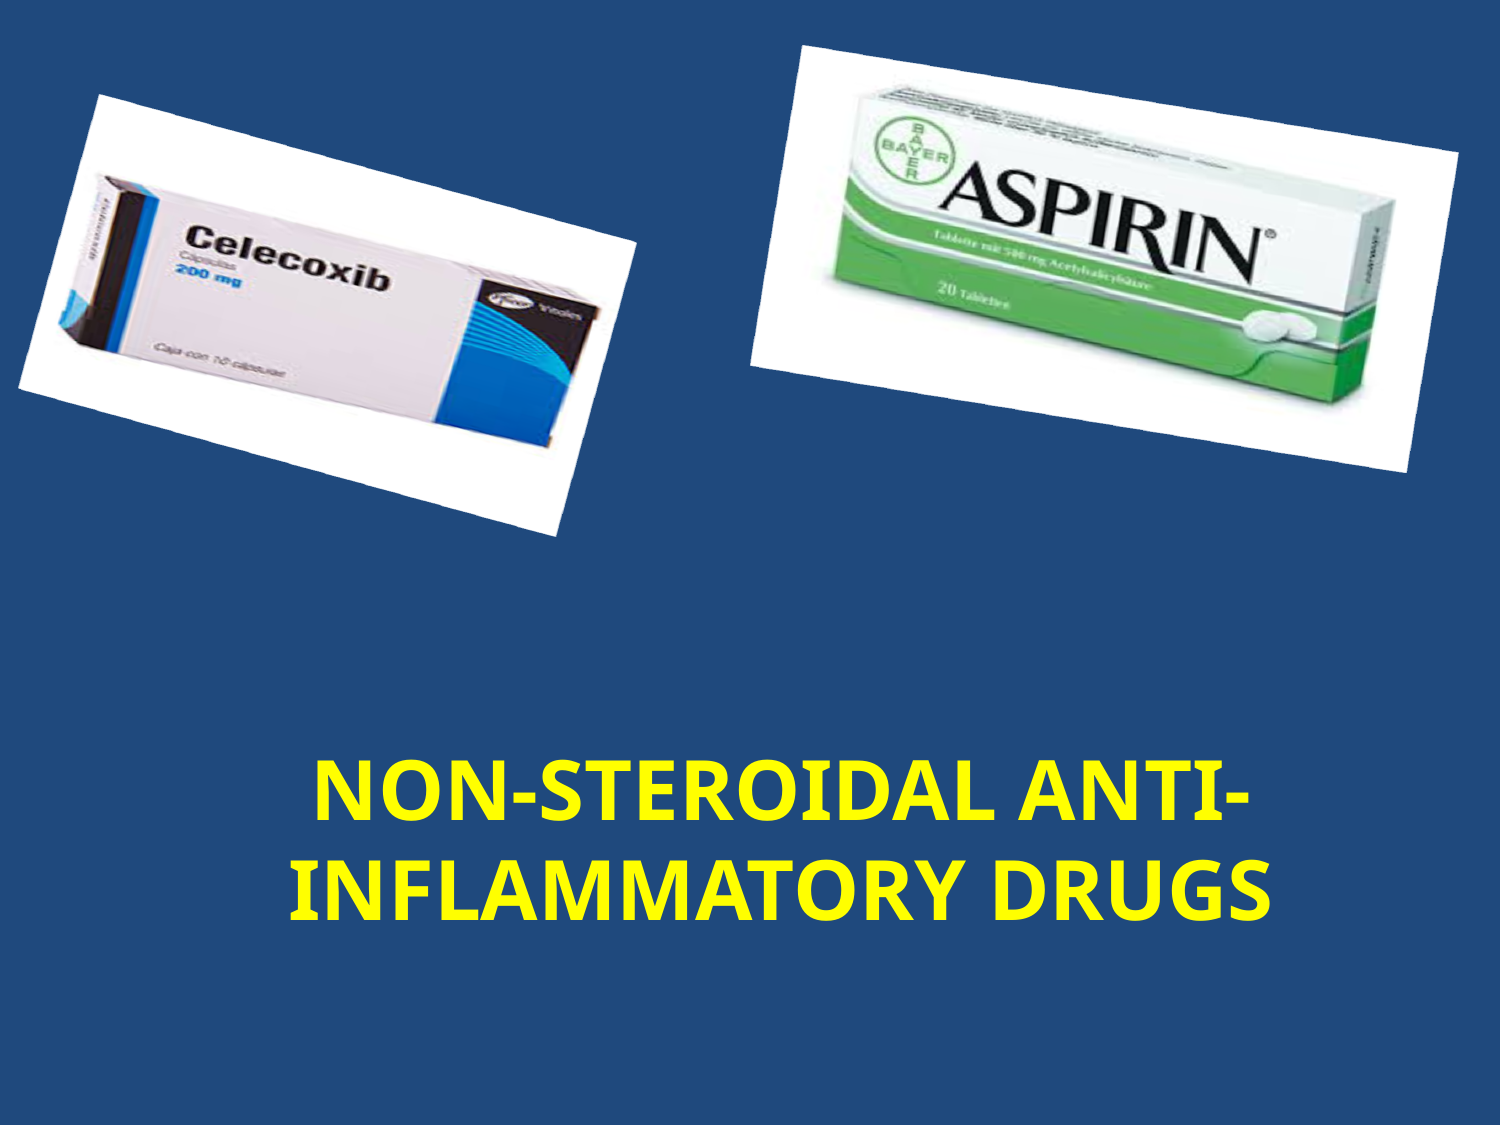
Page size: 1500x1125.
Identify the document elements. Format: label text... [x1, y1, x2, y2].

picture [751, 46, 1458, 472]
picture [19, 95, 636, 536]
title Non-steroidal anti-inflammatory drugs [275, 626, 1288, 938]
